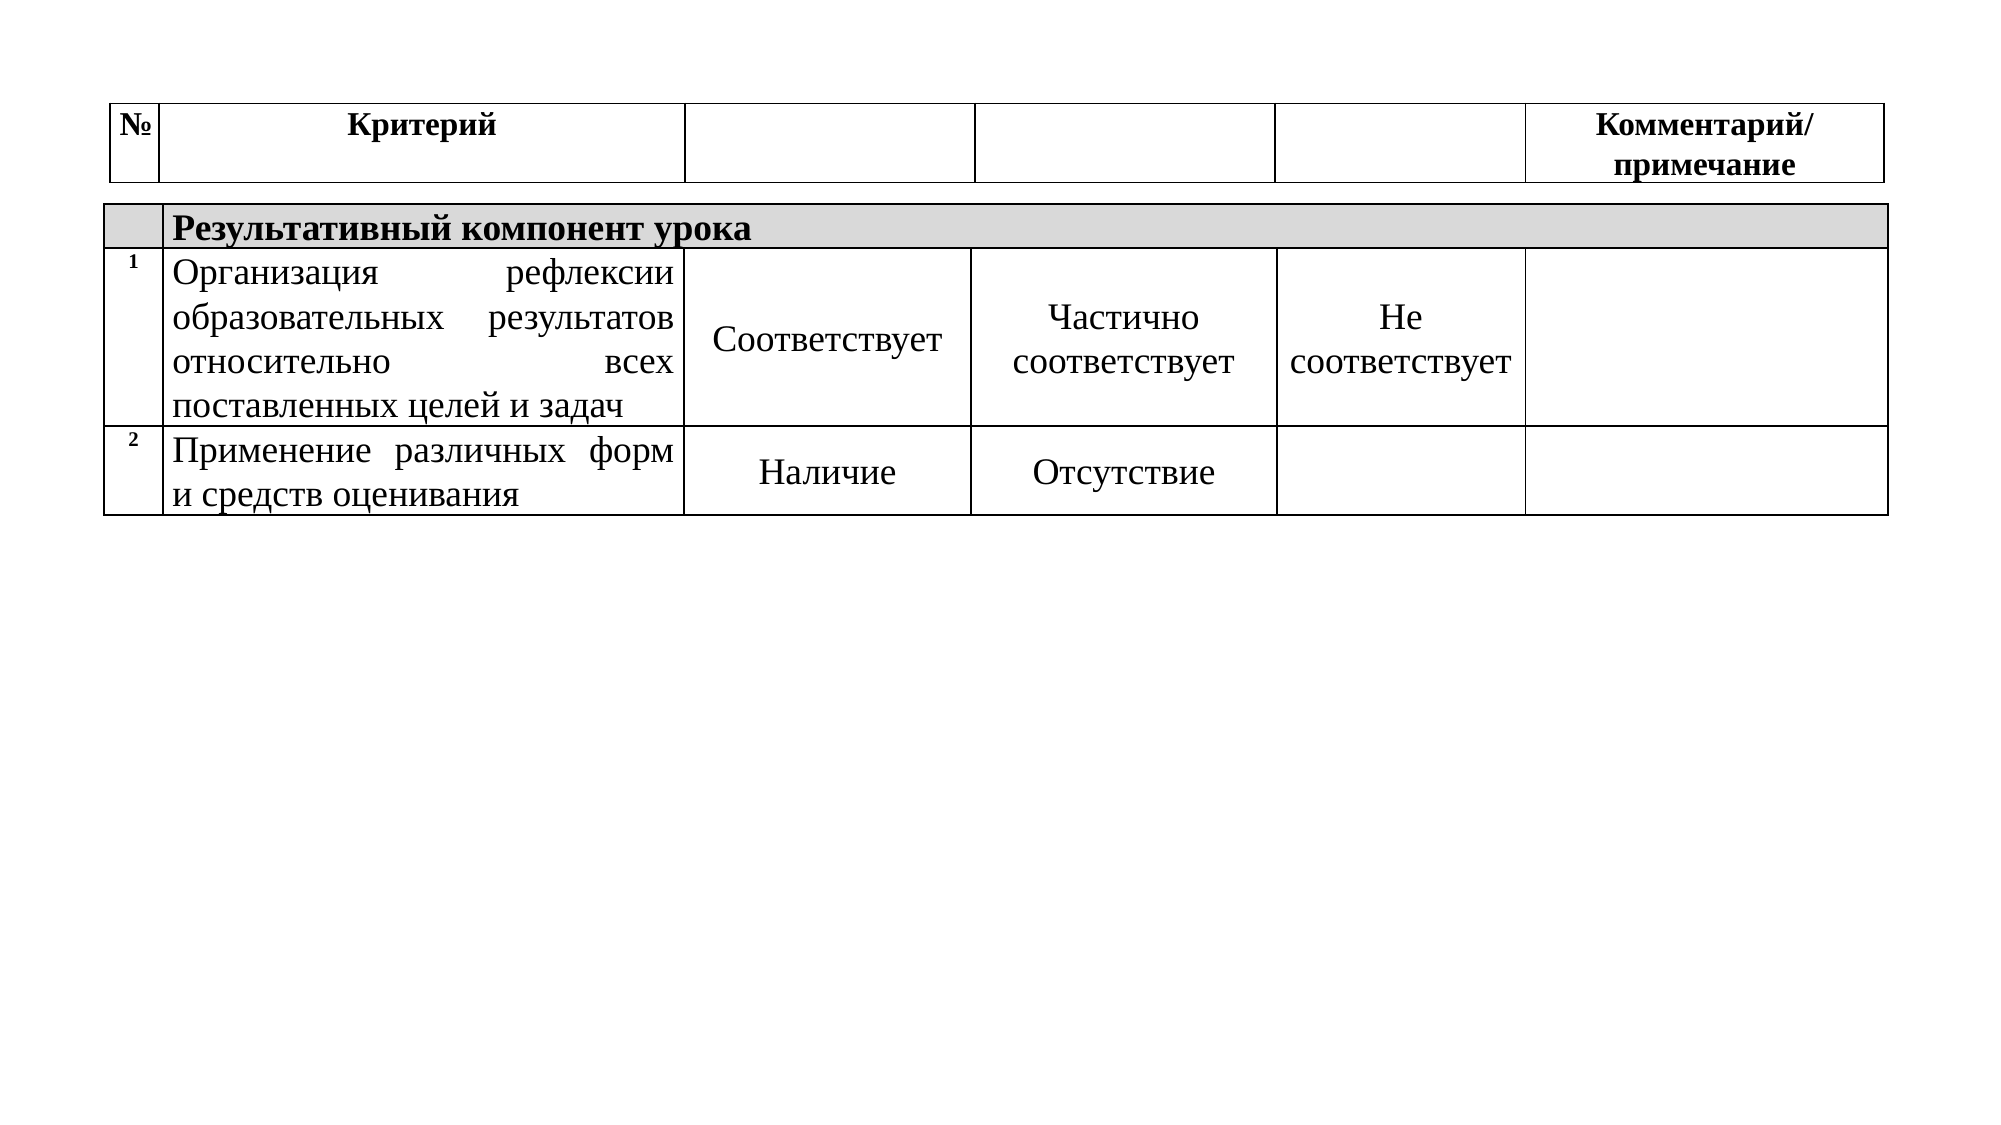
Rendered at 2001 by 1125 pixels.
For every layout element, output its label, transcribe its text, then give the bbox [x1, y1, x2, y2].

table_cell Наличие [685, 427, 970, 514]
table_cell Не соответствует [1278, 249, 1525, 425]
table_header [105, 205, 162, 247]
table_cell Применение различных форм и средств оценивания [164, 427, 683, 514]
table_header [1276, 104, 1525, 182]
table_cell [1278, 427, 1525, 514]
table_cell [1526, 427, 1887, 514]
table_cell Частично соответствует [972, 249, 1276, 425]
table_header № [111, 104, 158, 182]
table_cell 1 [105, 249, 162, 425]
table_header [686, 104, 974, 182]
table_cell [1526, 249, 1887, 425]
table_cell Организация рефлексии образовательных результатов относительно всех поставленных целей и задач [164, 249, 683, 425]
table_cell Отсутствие [972, 427, 1276, 514]
table_header Критерий [160, 104, 684, 182]
table_cell 2 [105, 427, 162, 514]
table_header Комментарий/ примечание [1526, 104, 1883, 182]
table_header Результативный компонент урока [164, 205, 1887, 247]
table_header [976, 104, 1274, 182]
table_cell Соответствует [685, 249, 970, 425]
